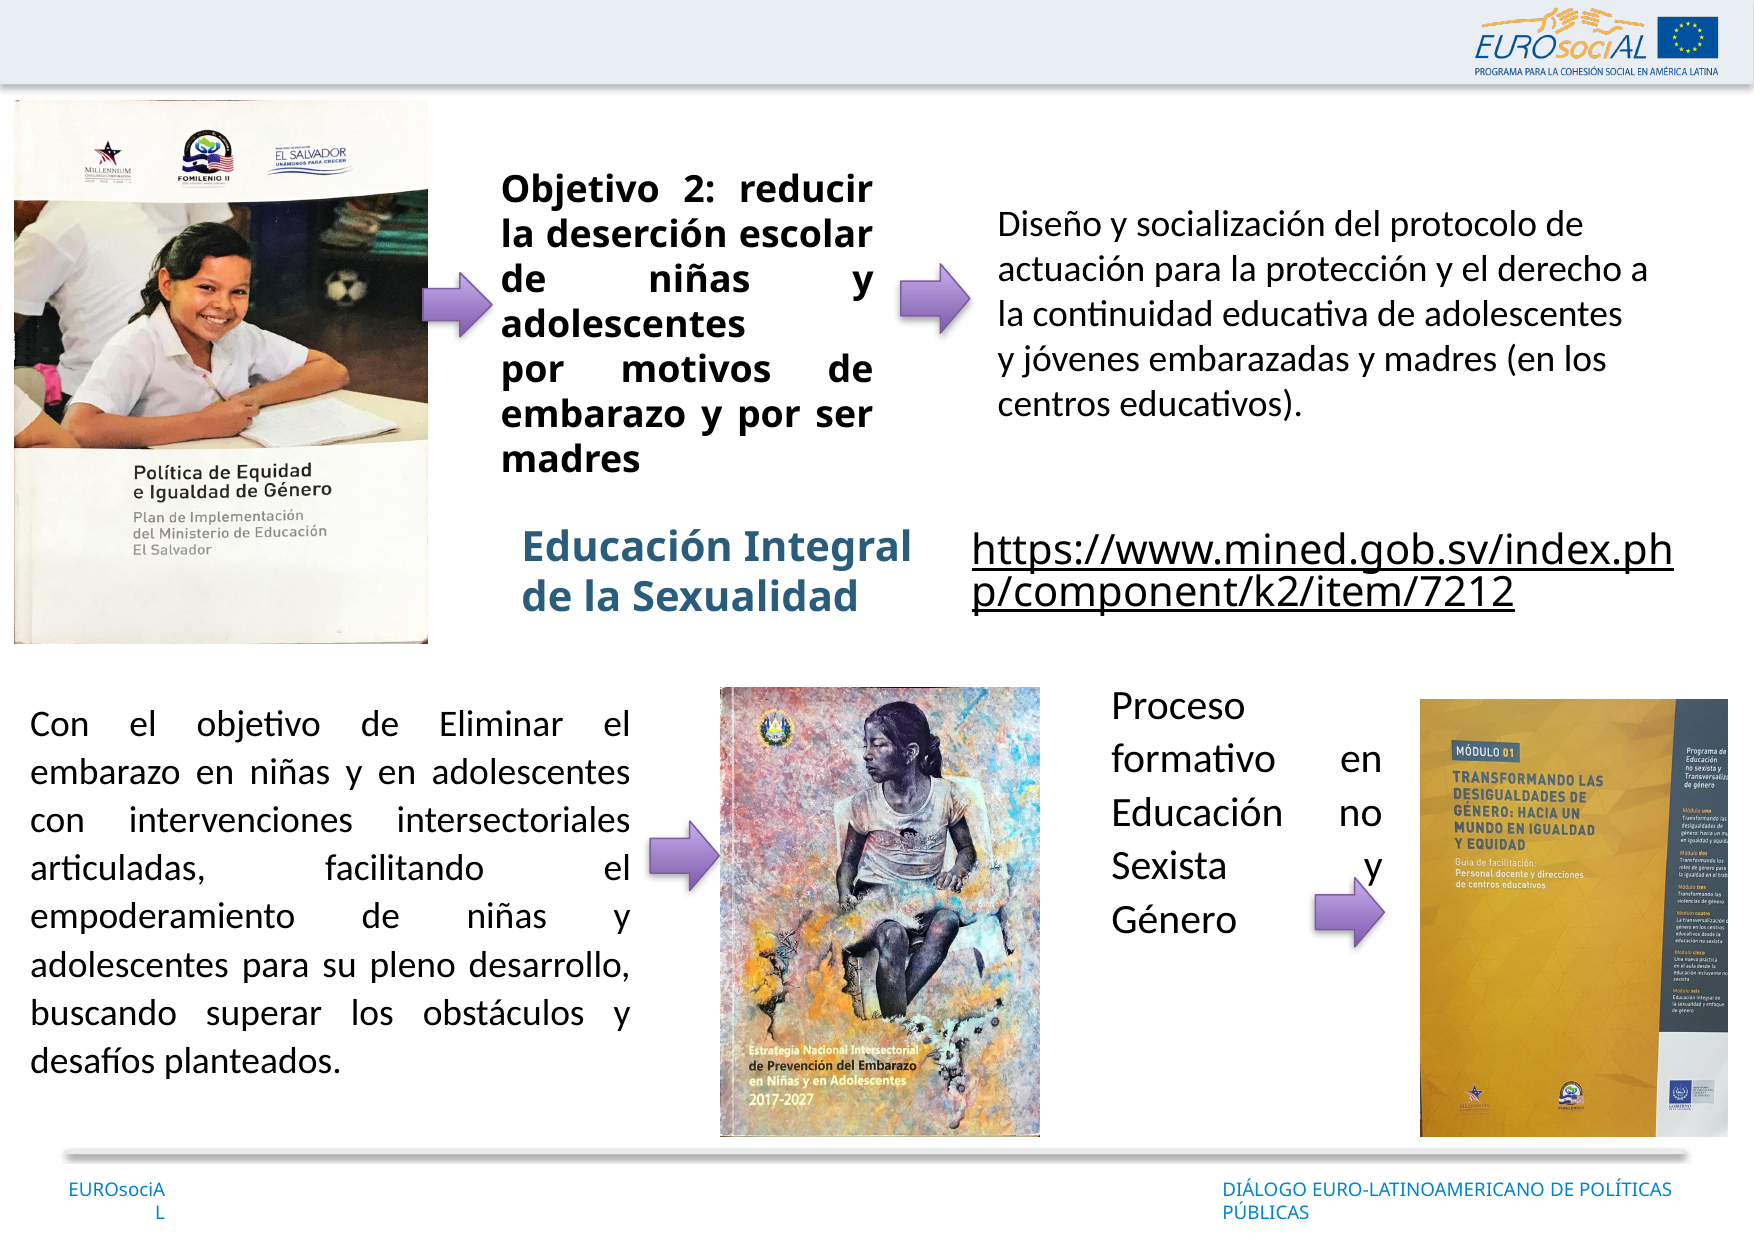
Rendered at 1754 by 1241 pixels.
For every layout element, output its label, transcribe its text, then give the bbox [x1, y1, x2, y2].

text_box https://www.mined.gob.sv/index.php/component/k2/item/7212 [957, 515, 1691, 638]
picture [1420, 699, 1728, 1137]
picture [1249, 1208, 1254, 1217]
text_box Diseño y socialización del protocolo de actuación para la protección y el derecho a la continuidad educativa de adolescentes y jóvenes embarazadas y madres (en los centros educativos). [982, 191, 1728, 432]
text_box [1314, 876, 1385, 948]
text_box [433, 272, 493, 338]
picture [1467, 0, 1728, 85]
text_box Educación Integral de la Sexualidad [506, 512, 932, 628]
text_box Proceso formativo en Educación no Sexista y Género [1096, 596, 1398, 950]
text_box [649, 820, 715, 892]
text_box [900, 263, 971, 334]
text_box Con el objetivo de Eliminar el embarazo en niñas y en adolescentes con intervenciones intersectoriales articuladas, facilitando el empoderamiento de niñas y adolescentes para su pleno desarrollo, buscando superar los obstáculos y desafíos planteados. [15, 688, 646, 1089]
picture [14, 100, 428, 645]
text_box Objetivo 2: reducir la deserción escolar de niñas y adolescentes por motivos de embarazo y por ser madres [485, 157, 889, 537]
picture [720, 687, 1040, 1137]
